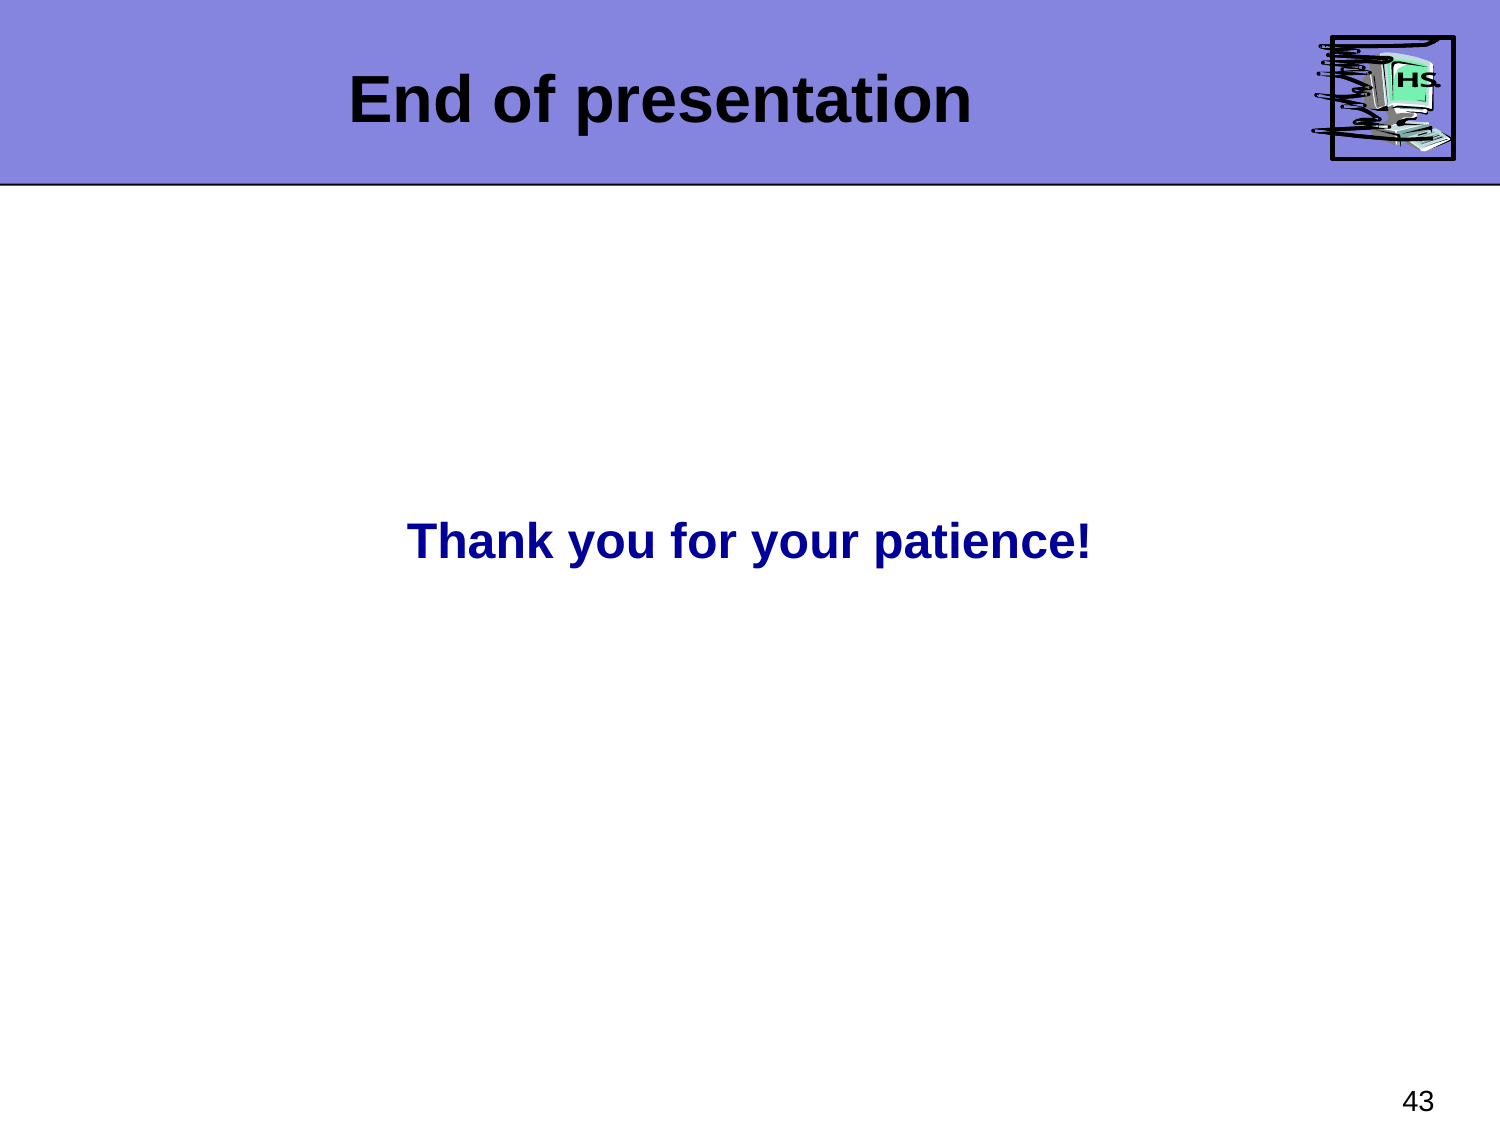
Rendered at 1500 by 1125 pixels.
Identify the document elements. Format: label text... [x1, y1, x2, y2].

title End of presentation [29, 33, 1294, 159]
text_box 43 [1387, 1074, 1450, 1125]
text_box Thank you for your patience! [64, 501, 1436, 1061]
